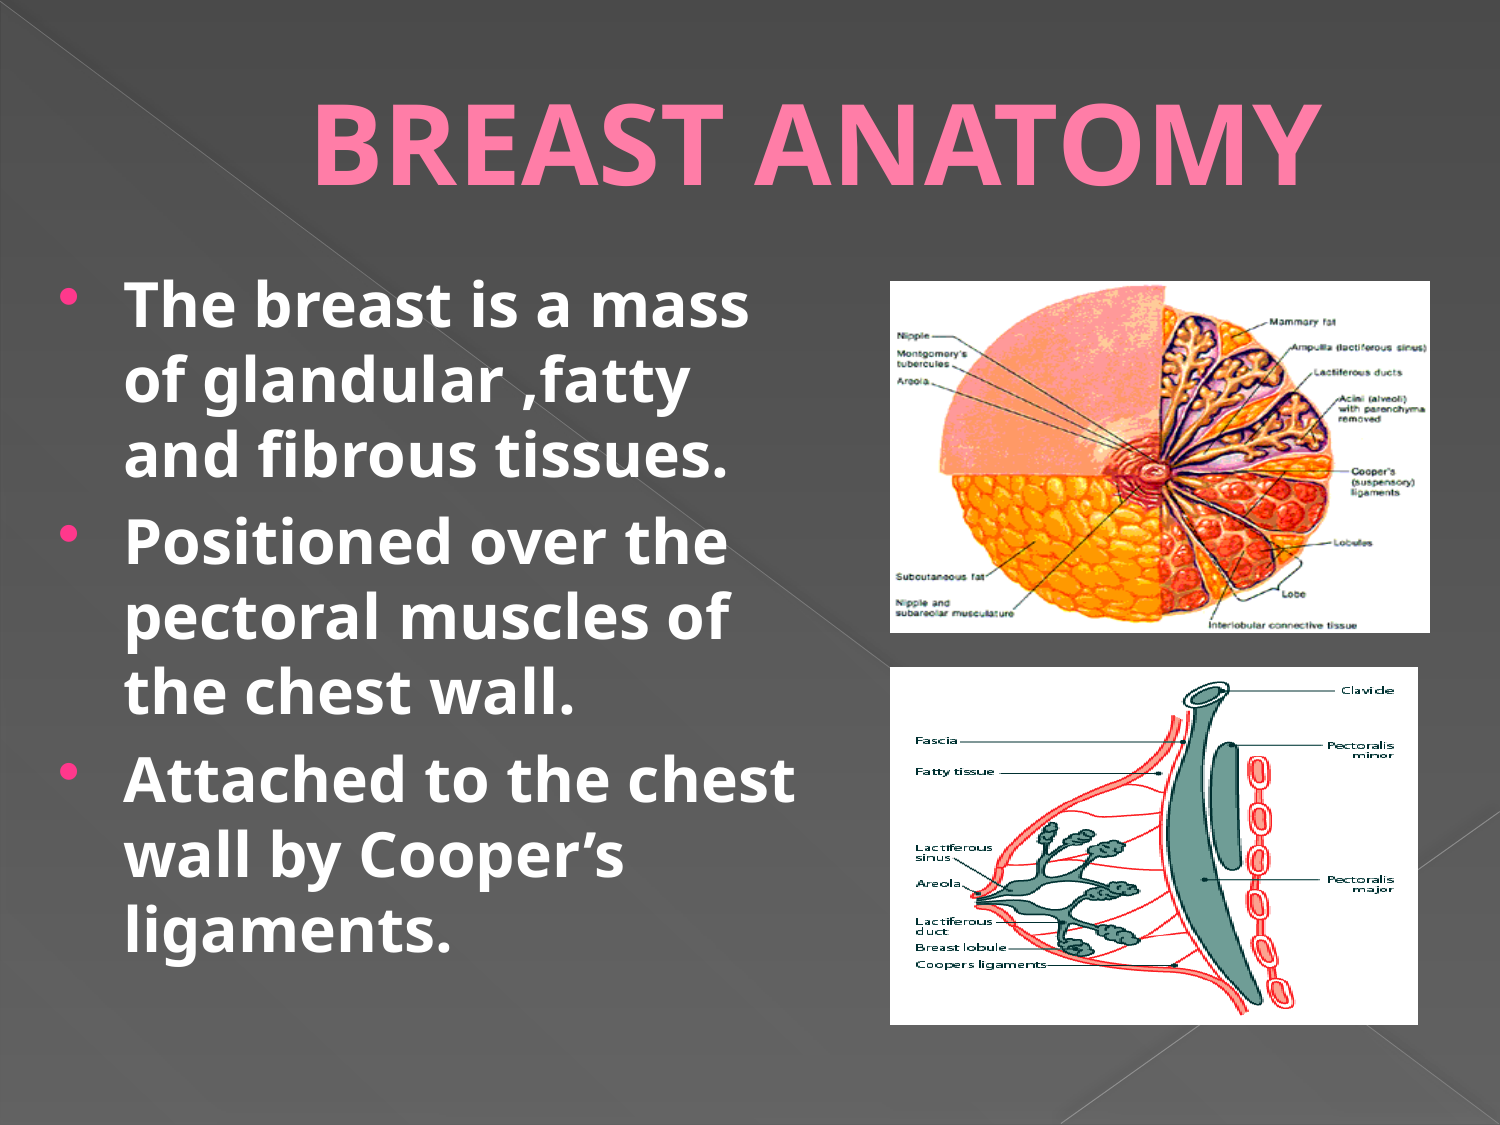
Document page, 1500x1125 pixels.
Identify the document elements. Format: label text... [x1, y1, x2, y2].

list The breast is a mass of glandular ,fatty and fibrous tissues. Positioned over the pectoral muscles of the chest wall. Attached to the chest wall by Cooper’s ligaments. [35, 257, 839, 1008]
picture [890, 280, 1430, 633]
picture [890, 667, 1419, 1025]
title BREAST ANATOMY [35, 46, 1477, 235]
